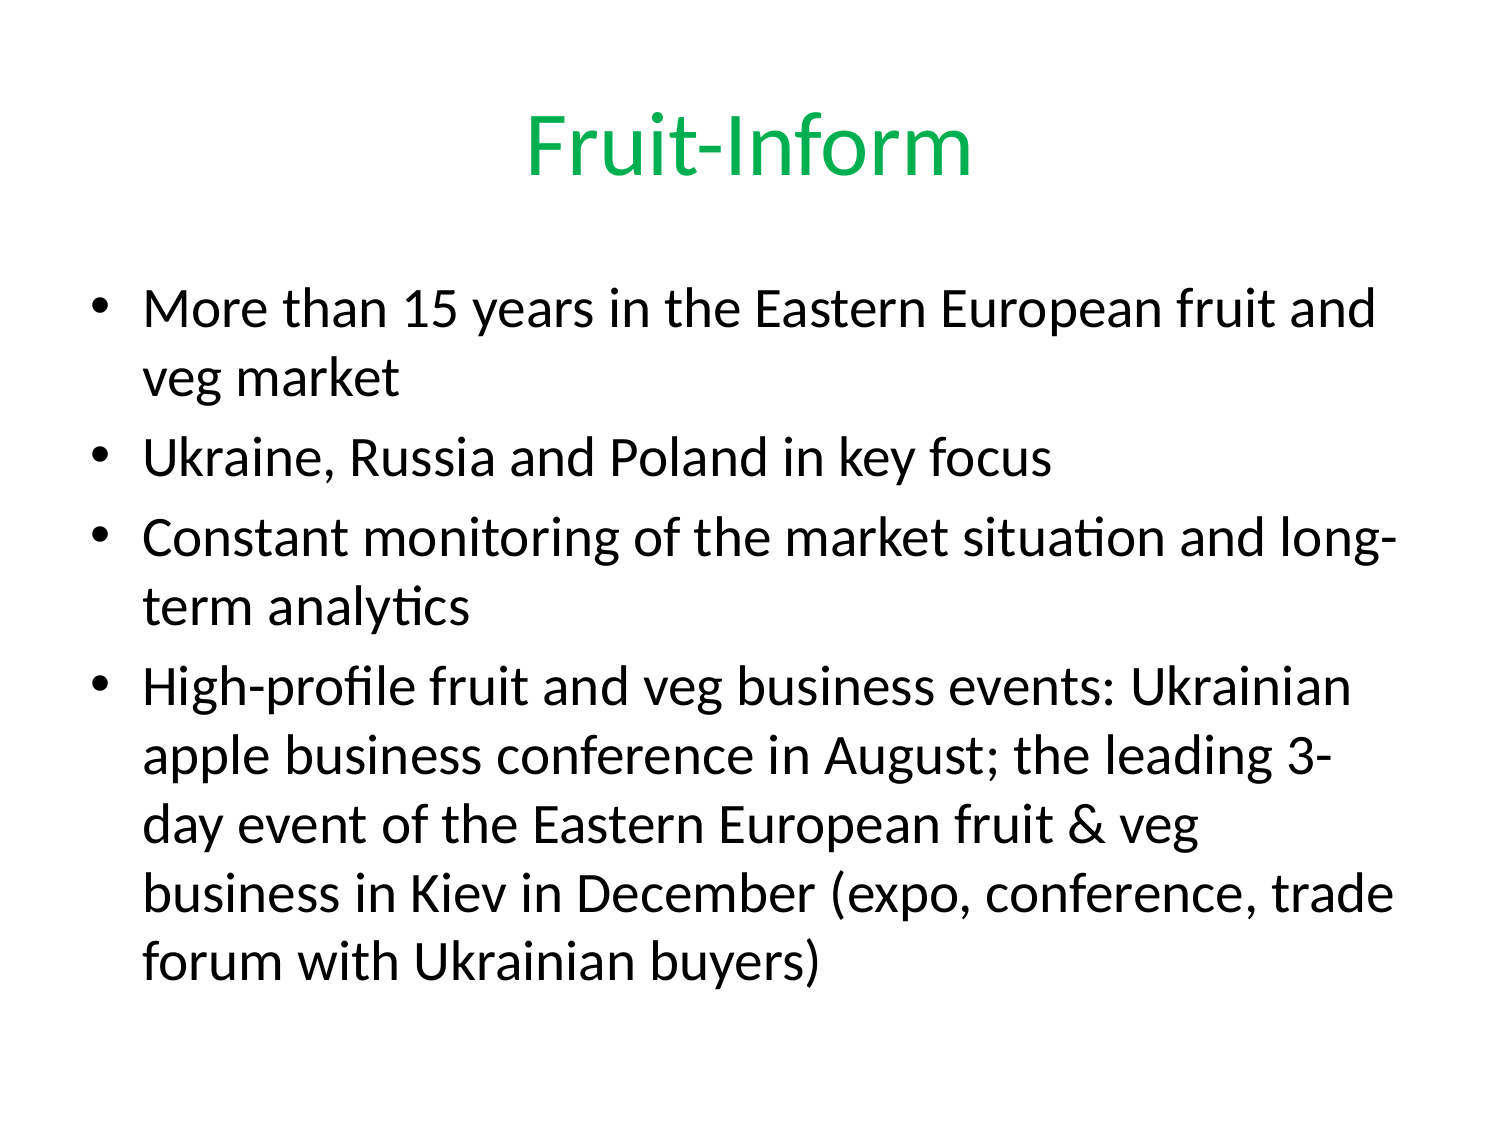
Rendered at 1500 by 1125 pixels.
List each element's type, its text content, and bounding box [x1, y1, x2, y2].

title Fruit-Inform [75, 45, 1425, 233]
list More than 15 years in the Eastern European fruit and veg market Ukraine, Russia and Poland in key focus Constant monitoring of the market situation and long-term analytics High-profile fruit and veg business events: Ukrainian apple business conference in August; the leading 3-day event of the Eastern European fruit & veg business in Kiev in December (expo, conference, trade forum with Ukrainian buyers) [75, 262, 1425, 1005]
